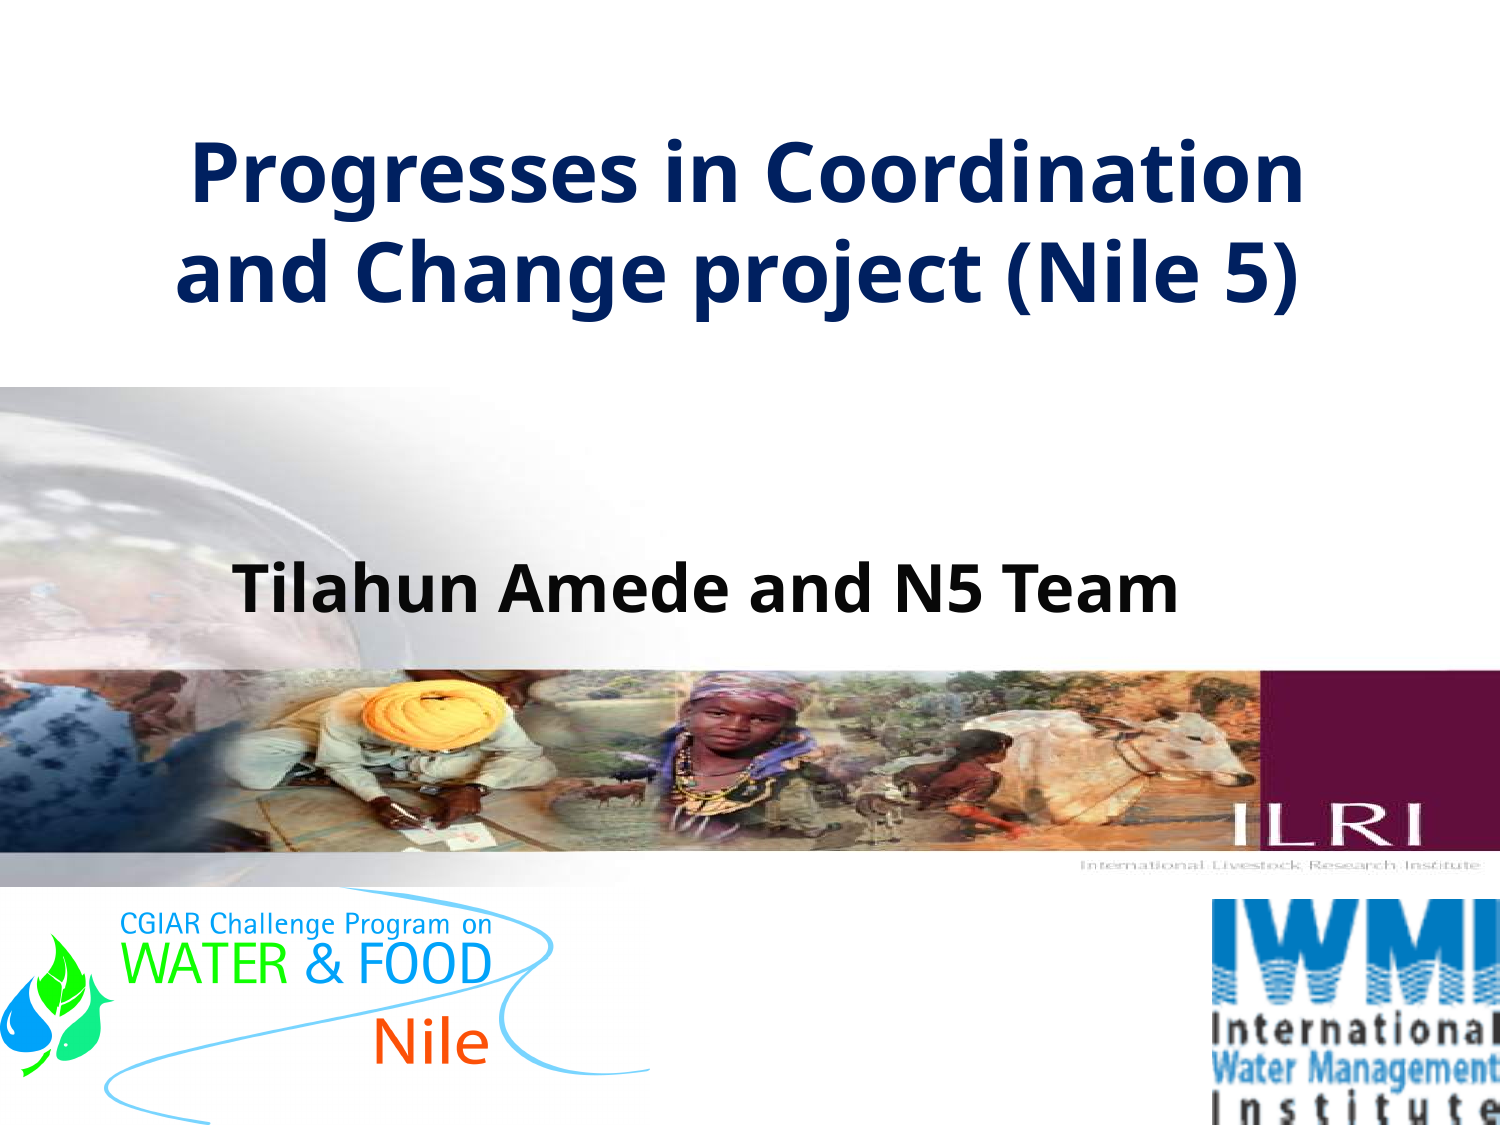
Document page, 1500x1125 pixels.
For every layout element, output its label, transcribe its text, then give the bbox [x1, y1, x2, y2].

text_box Progresses in Coordination and Change project (Nile 5) [62, 125, 1413, 313]
picture [8, 1020, 14, 1034]
picture [0, 387, 1500, 1125]
